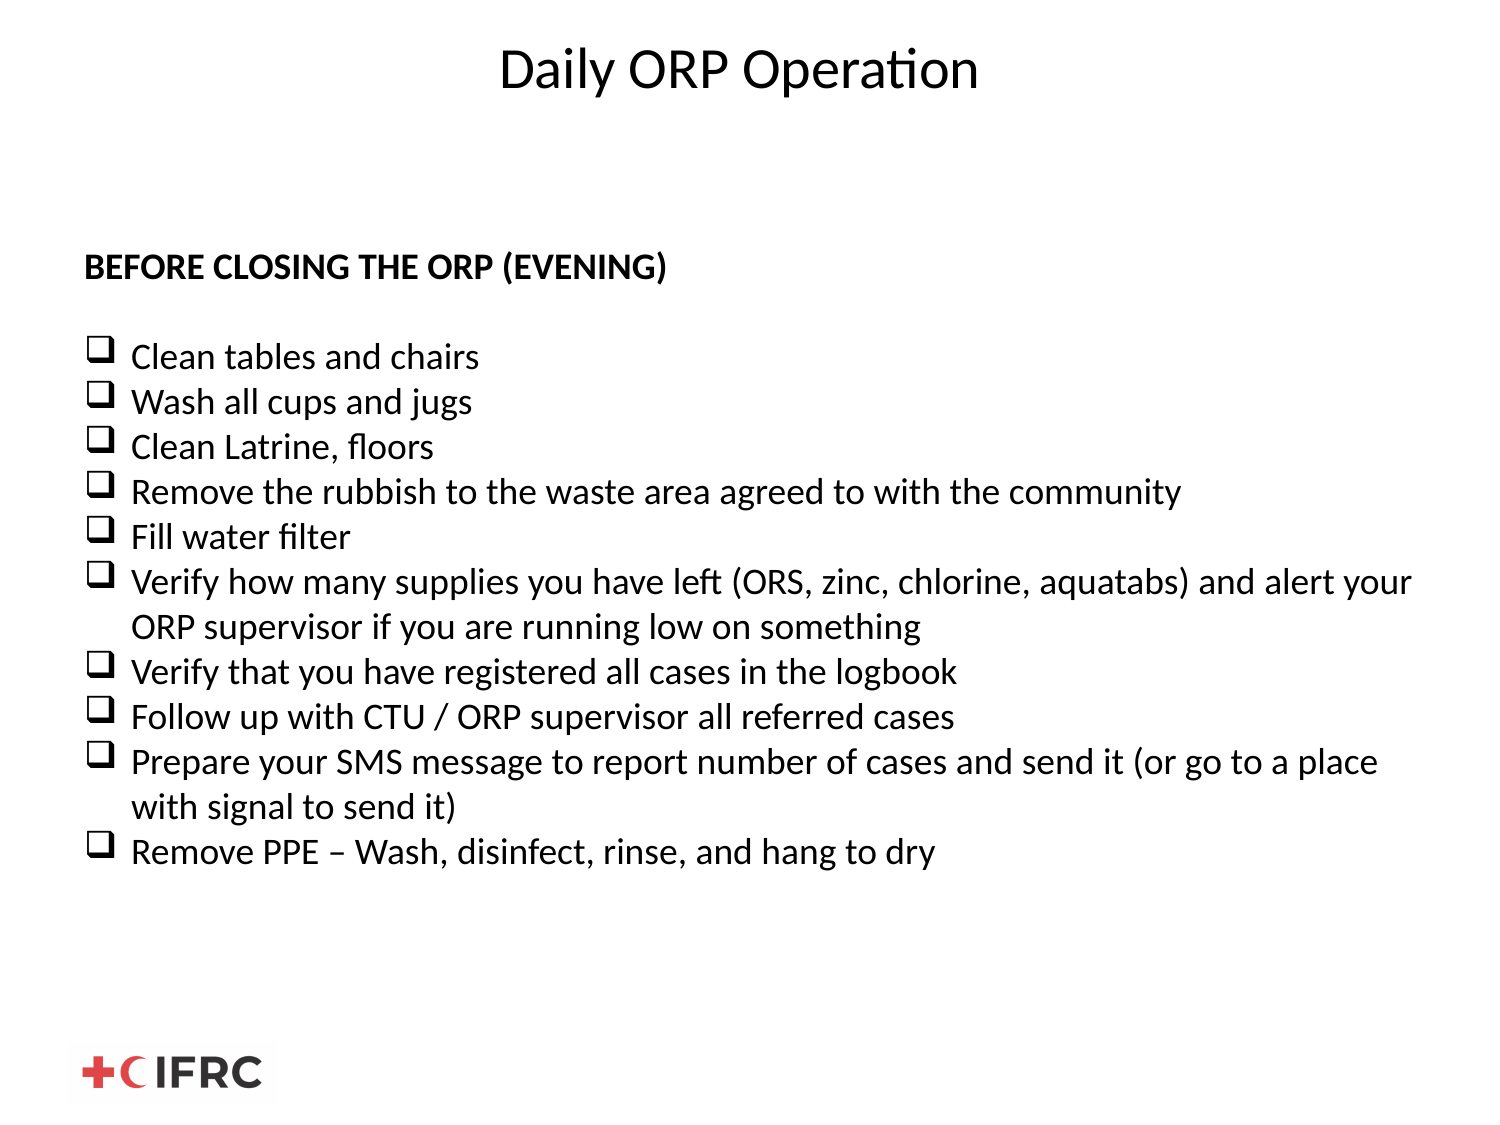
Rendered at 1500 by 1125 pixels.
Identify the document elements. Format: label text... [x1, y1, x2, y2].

text_box BEFORE CLOSING THE ORP (EVENING) Clean tables and chairs Wash all cups and jugs Clean Latrine, floors Remove the rubbish to the waste area agreed to with the community Fill water filter Verify how many supplies you have left (ORS, zinc, chlorine, aquatabs) and alert your ORP supervisor if you are running low on something Verify that you have registered all cases in the logbook Follow up with CTU / ORP supervisor all referred cases Prepare your SMS message to report number of cases and send it (or go to a place with signal to send it) Remove PPE – Wash, disinfect, rinse, and hang to dry [69, 189, 1459, 880]
picture [68, 1042, 277, 1103]
title Daily ORP Operation [64, 0, 1415, 160]
